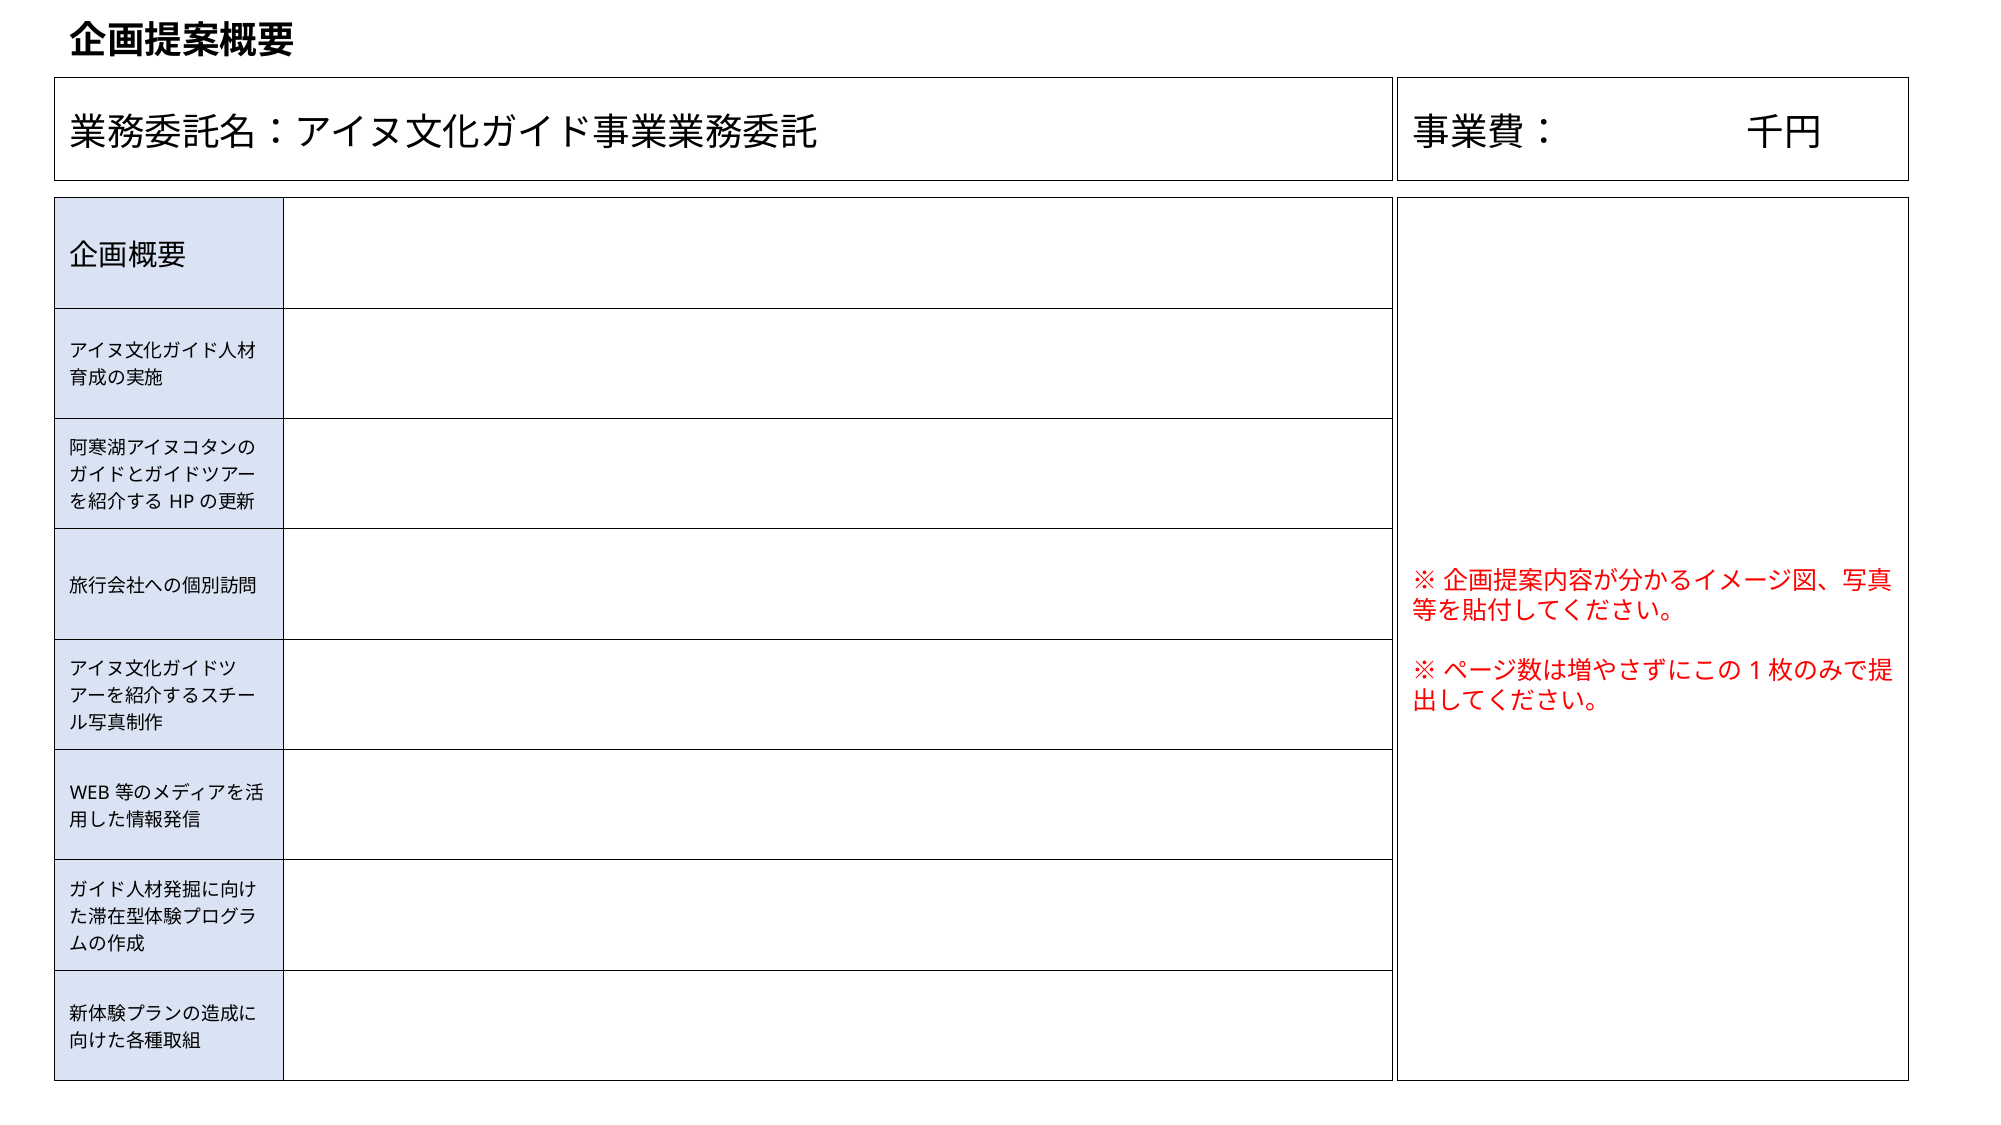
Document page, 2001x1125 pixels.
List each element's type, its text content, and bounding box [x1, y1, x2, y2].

text_box 企画提案概要 [54, 8, 319, 69]
table_cell アイヌ文化ガイドツアーを紹介するスチール写真制作 [55, 640, 283, 749]
table_cell [284, 419, 1392, 528]
table_cell アイヌ文化ガイド人材育成の実施 [55, 309, 283, 418]
table_header [284, 198, 1392, 308]
table_cell 旅行会社への個別訪問 [55, 529, 283, 639]
table_cell [284, 750, 1392, 859]
table_header 事業費： 千円 [1398, 78, 1908, 180]
table_cell [284, 860, 1392, 970]
table_cell [284, 529, 1392, 639]
table_header 企画概要 [55, 198, 283, 308]
table_cell [284, 971, 1392, 1080]
table_cell [284, 640, 1392, 749]
table_cell 新体験プランの造成に向けた各種取組 [55, 971, 283, 1080]
table_cell [284, 309, 1392, 418]
table_cell ガイド人材発掘に向けた滞在型体験プログラムの作成 [55, 860, 283, 970]
table_cell 阿寒湖アイヌコタンのガイドとガイドツアーを紹介するHPの更新 [55, 419, 283, 528]
text_box ※企画提案内容が分かるイメージ図、写真等を貼付してください。 ※ページ数は増やさずにこの1枚のみで提出してください。 [1397, 197, 1910, 1082]
table_header 業務委託名：アイヌ文化ガイド事業業務委託 [55, 78, 1392, 180]
table_cell WEB等のメディアを活用した情報発信 [55, 750, 283, 859]
